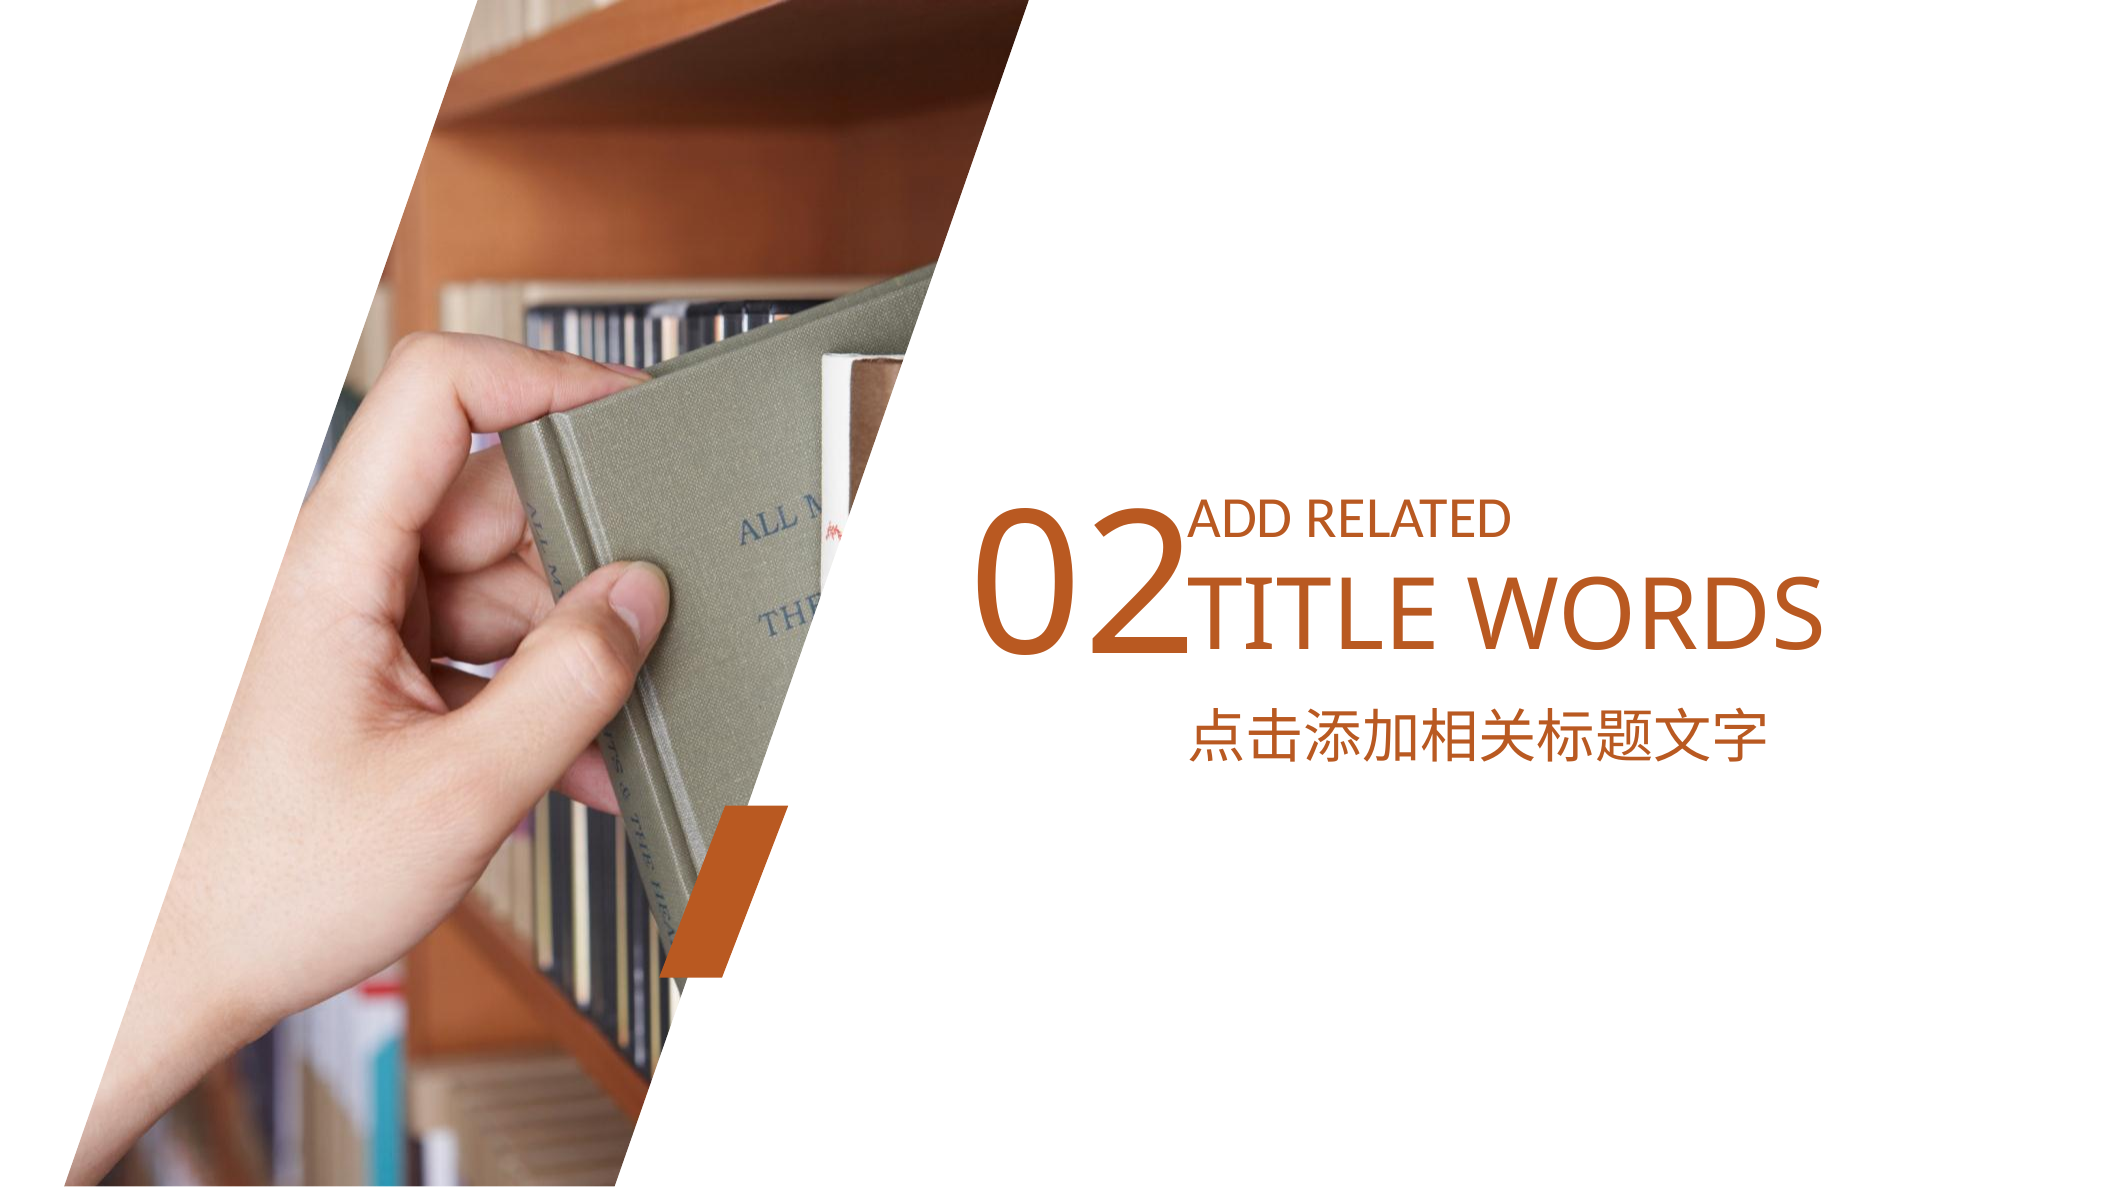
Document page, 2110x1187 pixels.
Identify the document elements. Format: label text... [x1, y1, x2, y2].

text_box ADD RELATED TITLE WORDS [1271, 471, 1947, 677]
text_box 点击添加相关标题文字 [1172, 692, 1808, 777]
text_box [64, 0, 1029, 1187]
text_box 02 [1029, 446, 1271, 702]
